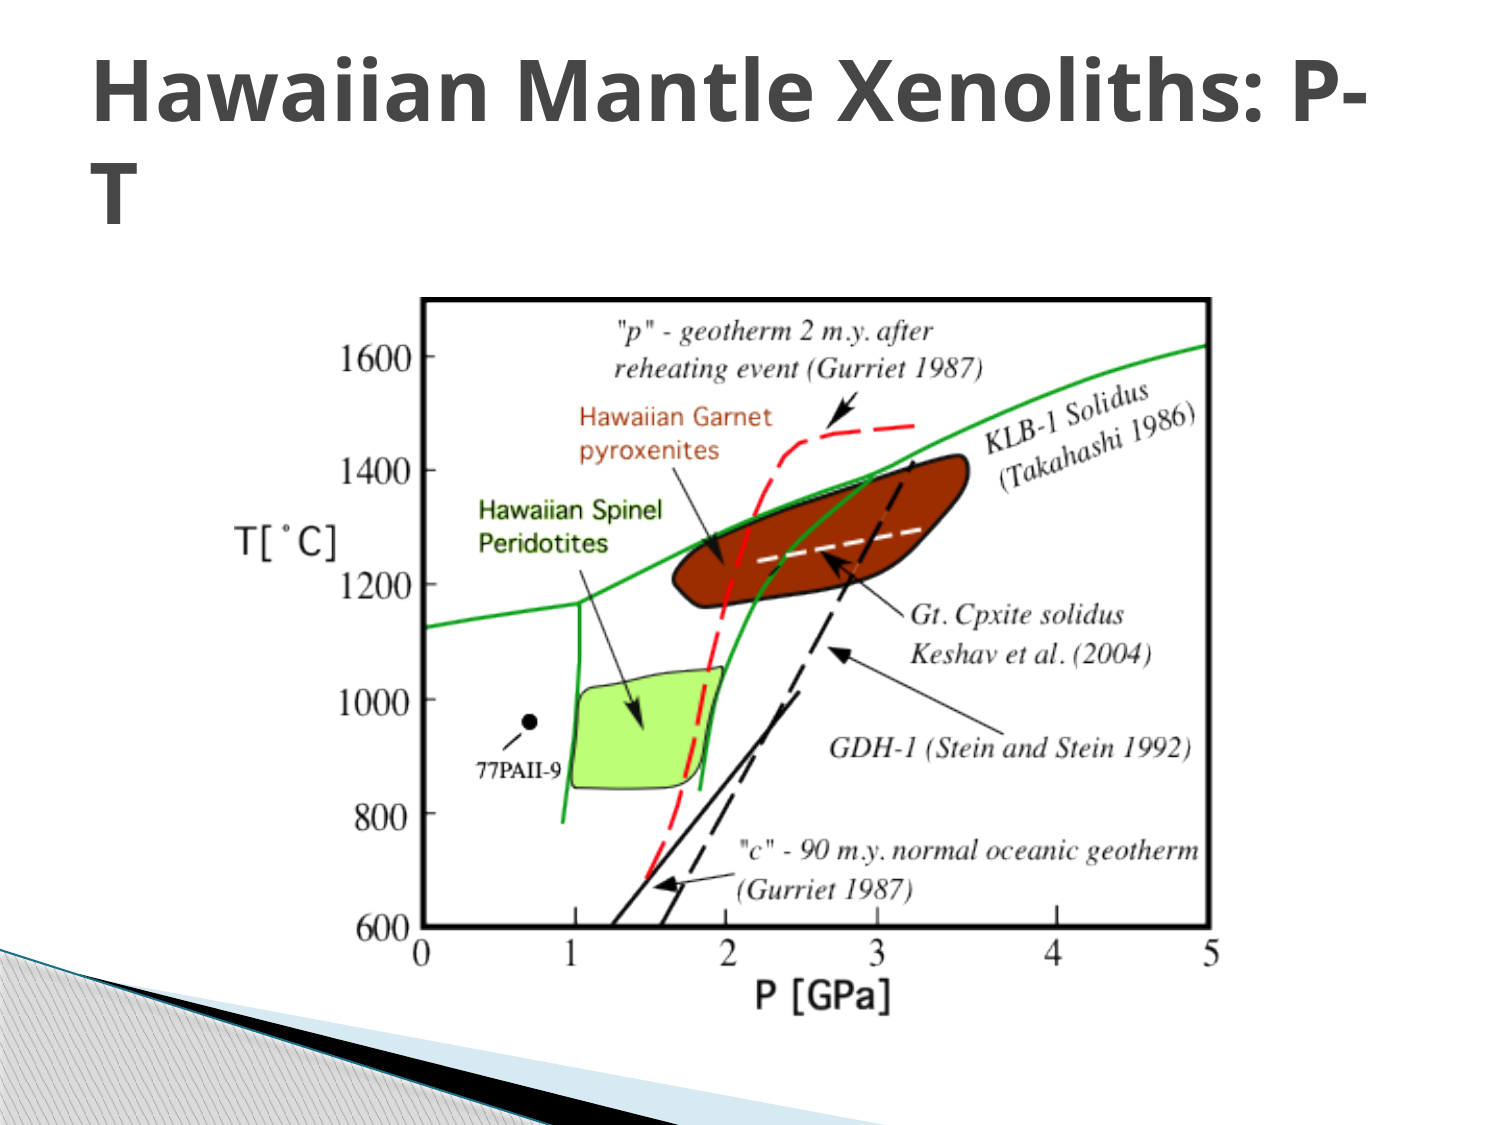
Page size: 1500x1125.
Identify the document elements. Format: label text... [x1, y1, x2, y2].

title Hawaiian Mantle Xenoliths: P-T [75, 45, 1425, 233]
picture [233, 296, 1226, 1025]
